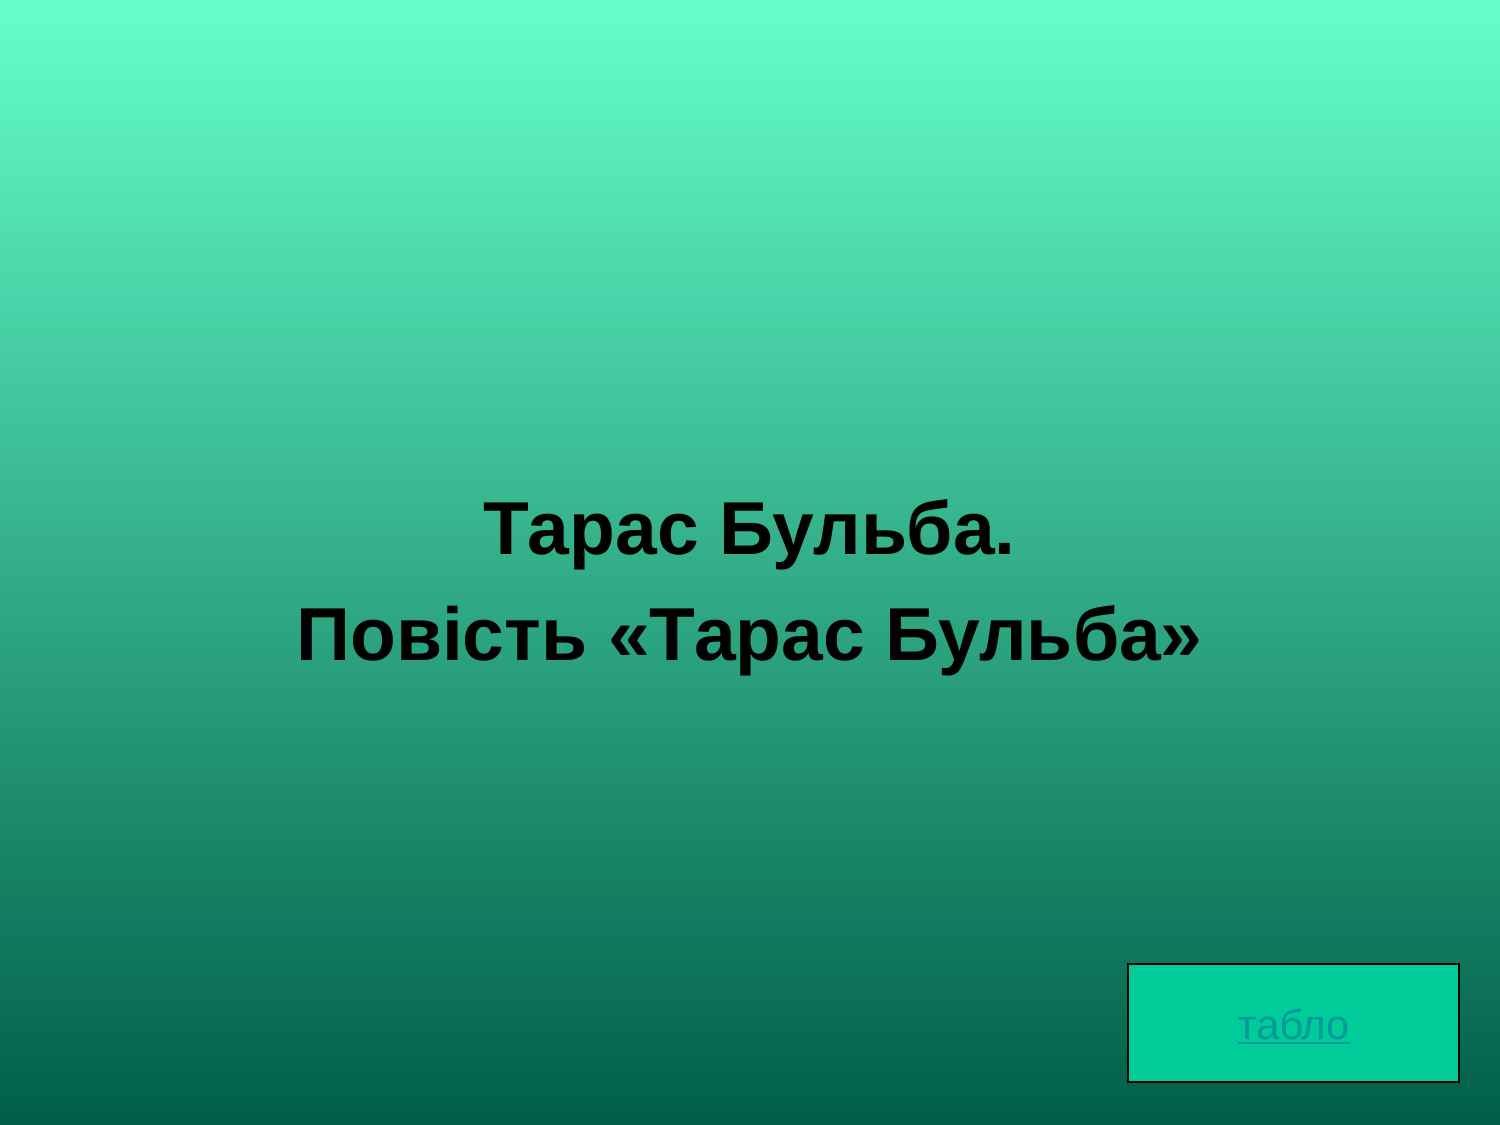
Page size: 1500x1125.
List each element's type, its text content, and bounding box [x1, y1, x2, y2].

text_box табло [1128, 964, 1459, 1083]
list Тарас Бульба. Повість «Тарас Бульба» [74, 262, 1426, 1006]
